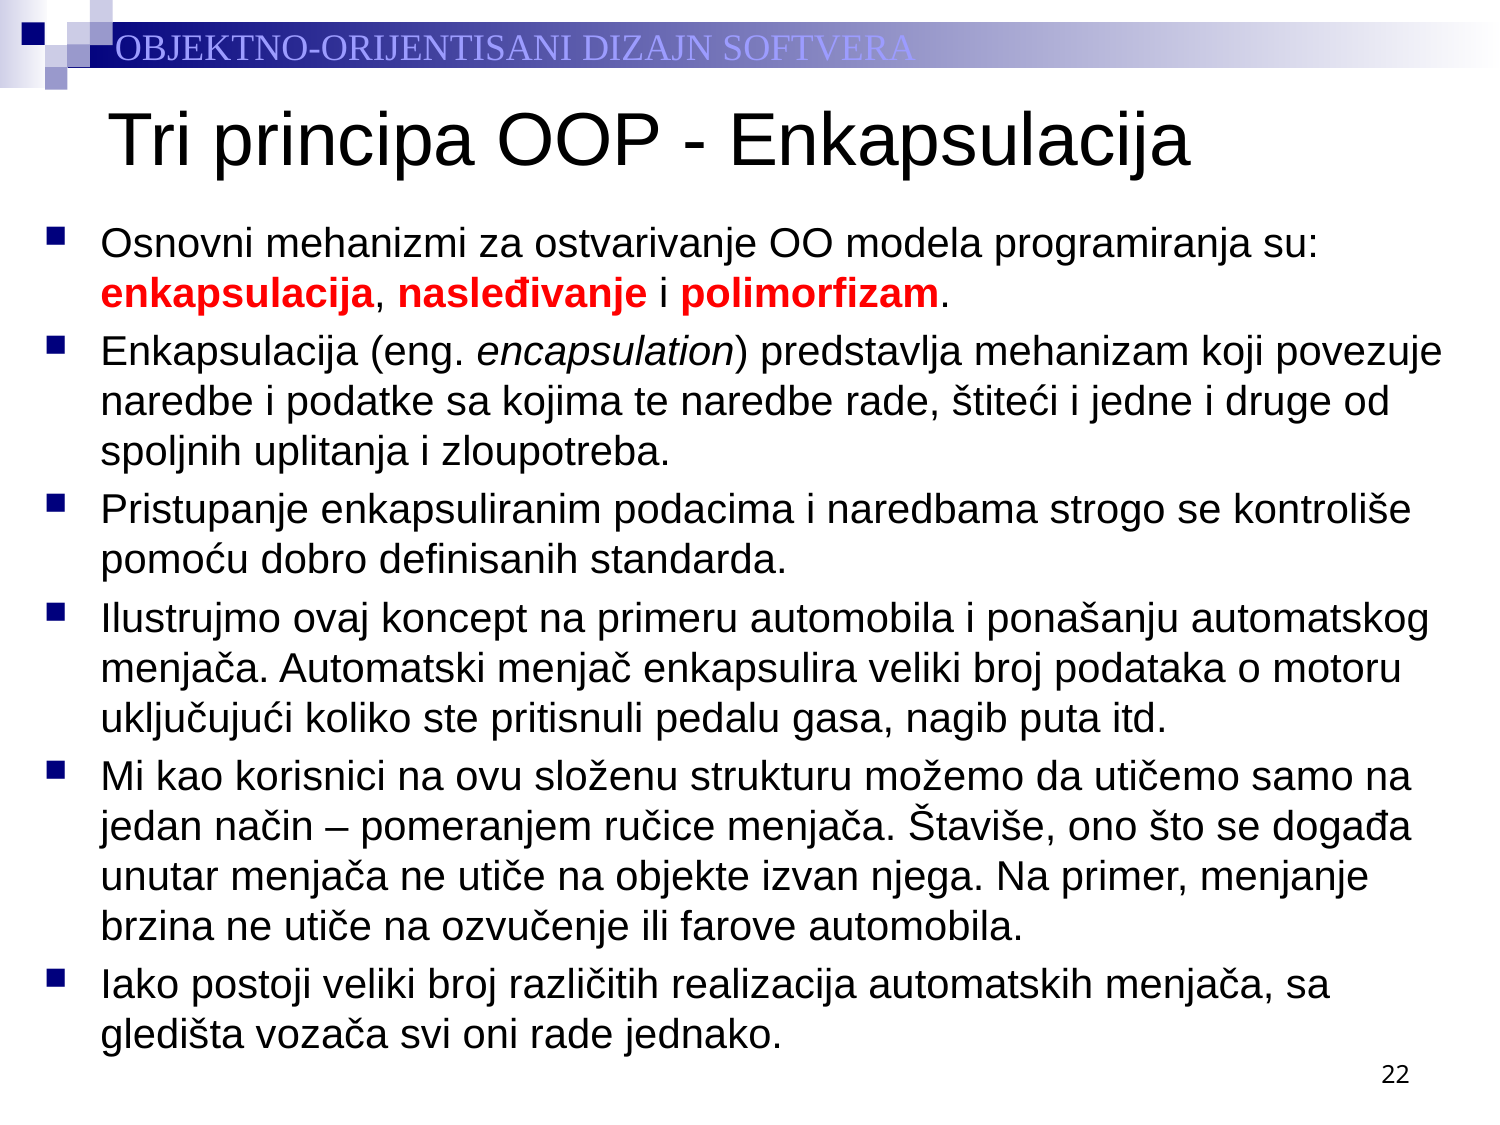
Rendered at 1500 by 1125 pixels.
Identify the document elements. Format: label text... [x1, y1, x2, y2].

slide_number 22 [1074, 1024, 1426, 1101]
title Tri principa OOP - Enkapsulacija [92, 75, 1306, 197]
text_box Osnovni mehanizmi za ostvarivanje OO modela programiranja su: enkapsulacija, nasleđivanje i polimorfizam. Enkapsulacija (eng. encapsulation) predstavlja mehanizam koji povezuje naredbe i podatke sa kojima te naredbe rade, štiteći i jedne i druge od spoljnih uplitanja i zloupotreba. Pristupanje enkapsuliranim podacima i naredbama strogo se kontroliše pomoću dobro definisanih standarda. Ilustrujmo ovaj koncept na primeru automobila i ponašanju automatskog menjača. Automatski menjač enkapsulira veliki broj podataka o motoru uključujući koliko ste pritisnuli pedalu gasa, nagib puta itd. Mi kao korisnici na ovu složenu strukturu možemo da utičemo samo na jedan način – pomeranjem ručice menjača. Štaviše, ono što se događa unutar menjača ne utiče na objekte izvan njega. Na primer, menjanje brzina ne utiče na ozvučenje ili farove automobila. Iako postoji veliki broj različitih realizacija automatskih menjača, sa gledišta vozača svi oni rade jednako. [29, 208, 1471, 1083]
